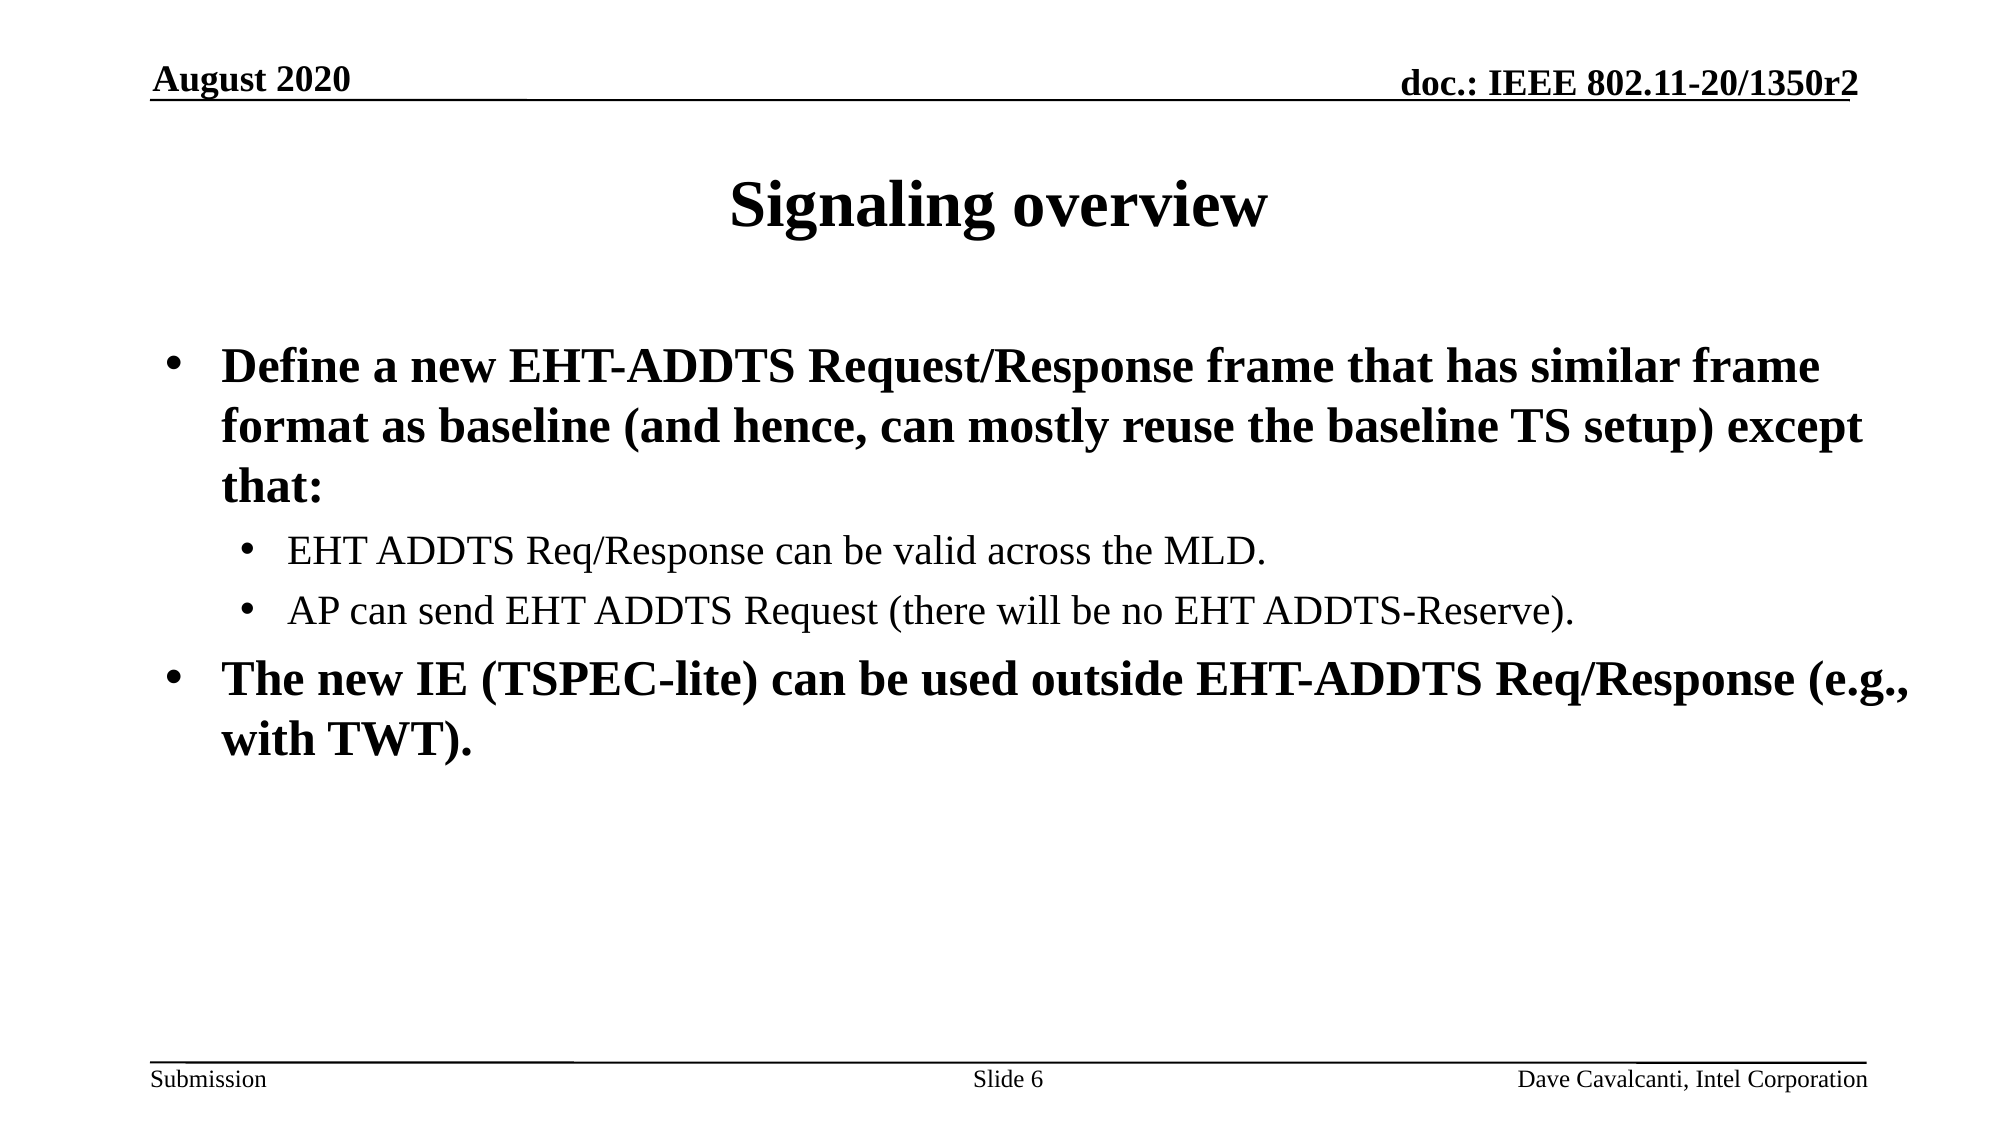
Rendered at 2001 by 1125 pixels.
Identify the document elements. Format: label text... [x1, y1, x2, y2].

title Signaling overview [149, 112, 1850, 288]
slide_number Slide 6 [950, 1061, 1067, 1123]
footer Dave Cavalcanti, Intel Corporation [1171, 1061, 1869, 1093]
list Define a new EHT-ADDTS Request/Response frame that has similar frame format as baseline (and hence, can mostly reuse the baseline TS setup) except that: EHT ADDTS Req/Response can be valid across the MLD. AP can send EHT ADDTS Request (there will be no EHT ADDTS-Reserve). The new IE (TSPEC-lite) can be used outside EHT-ADDTS Req/Response (e.g., with TWT). [149, 324, 1951, 1000]
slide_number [152, 54, 563, 100]
